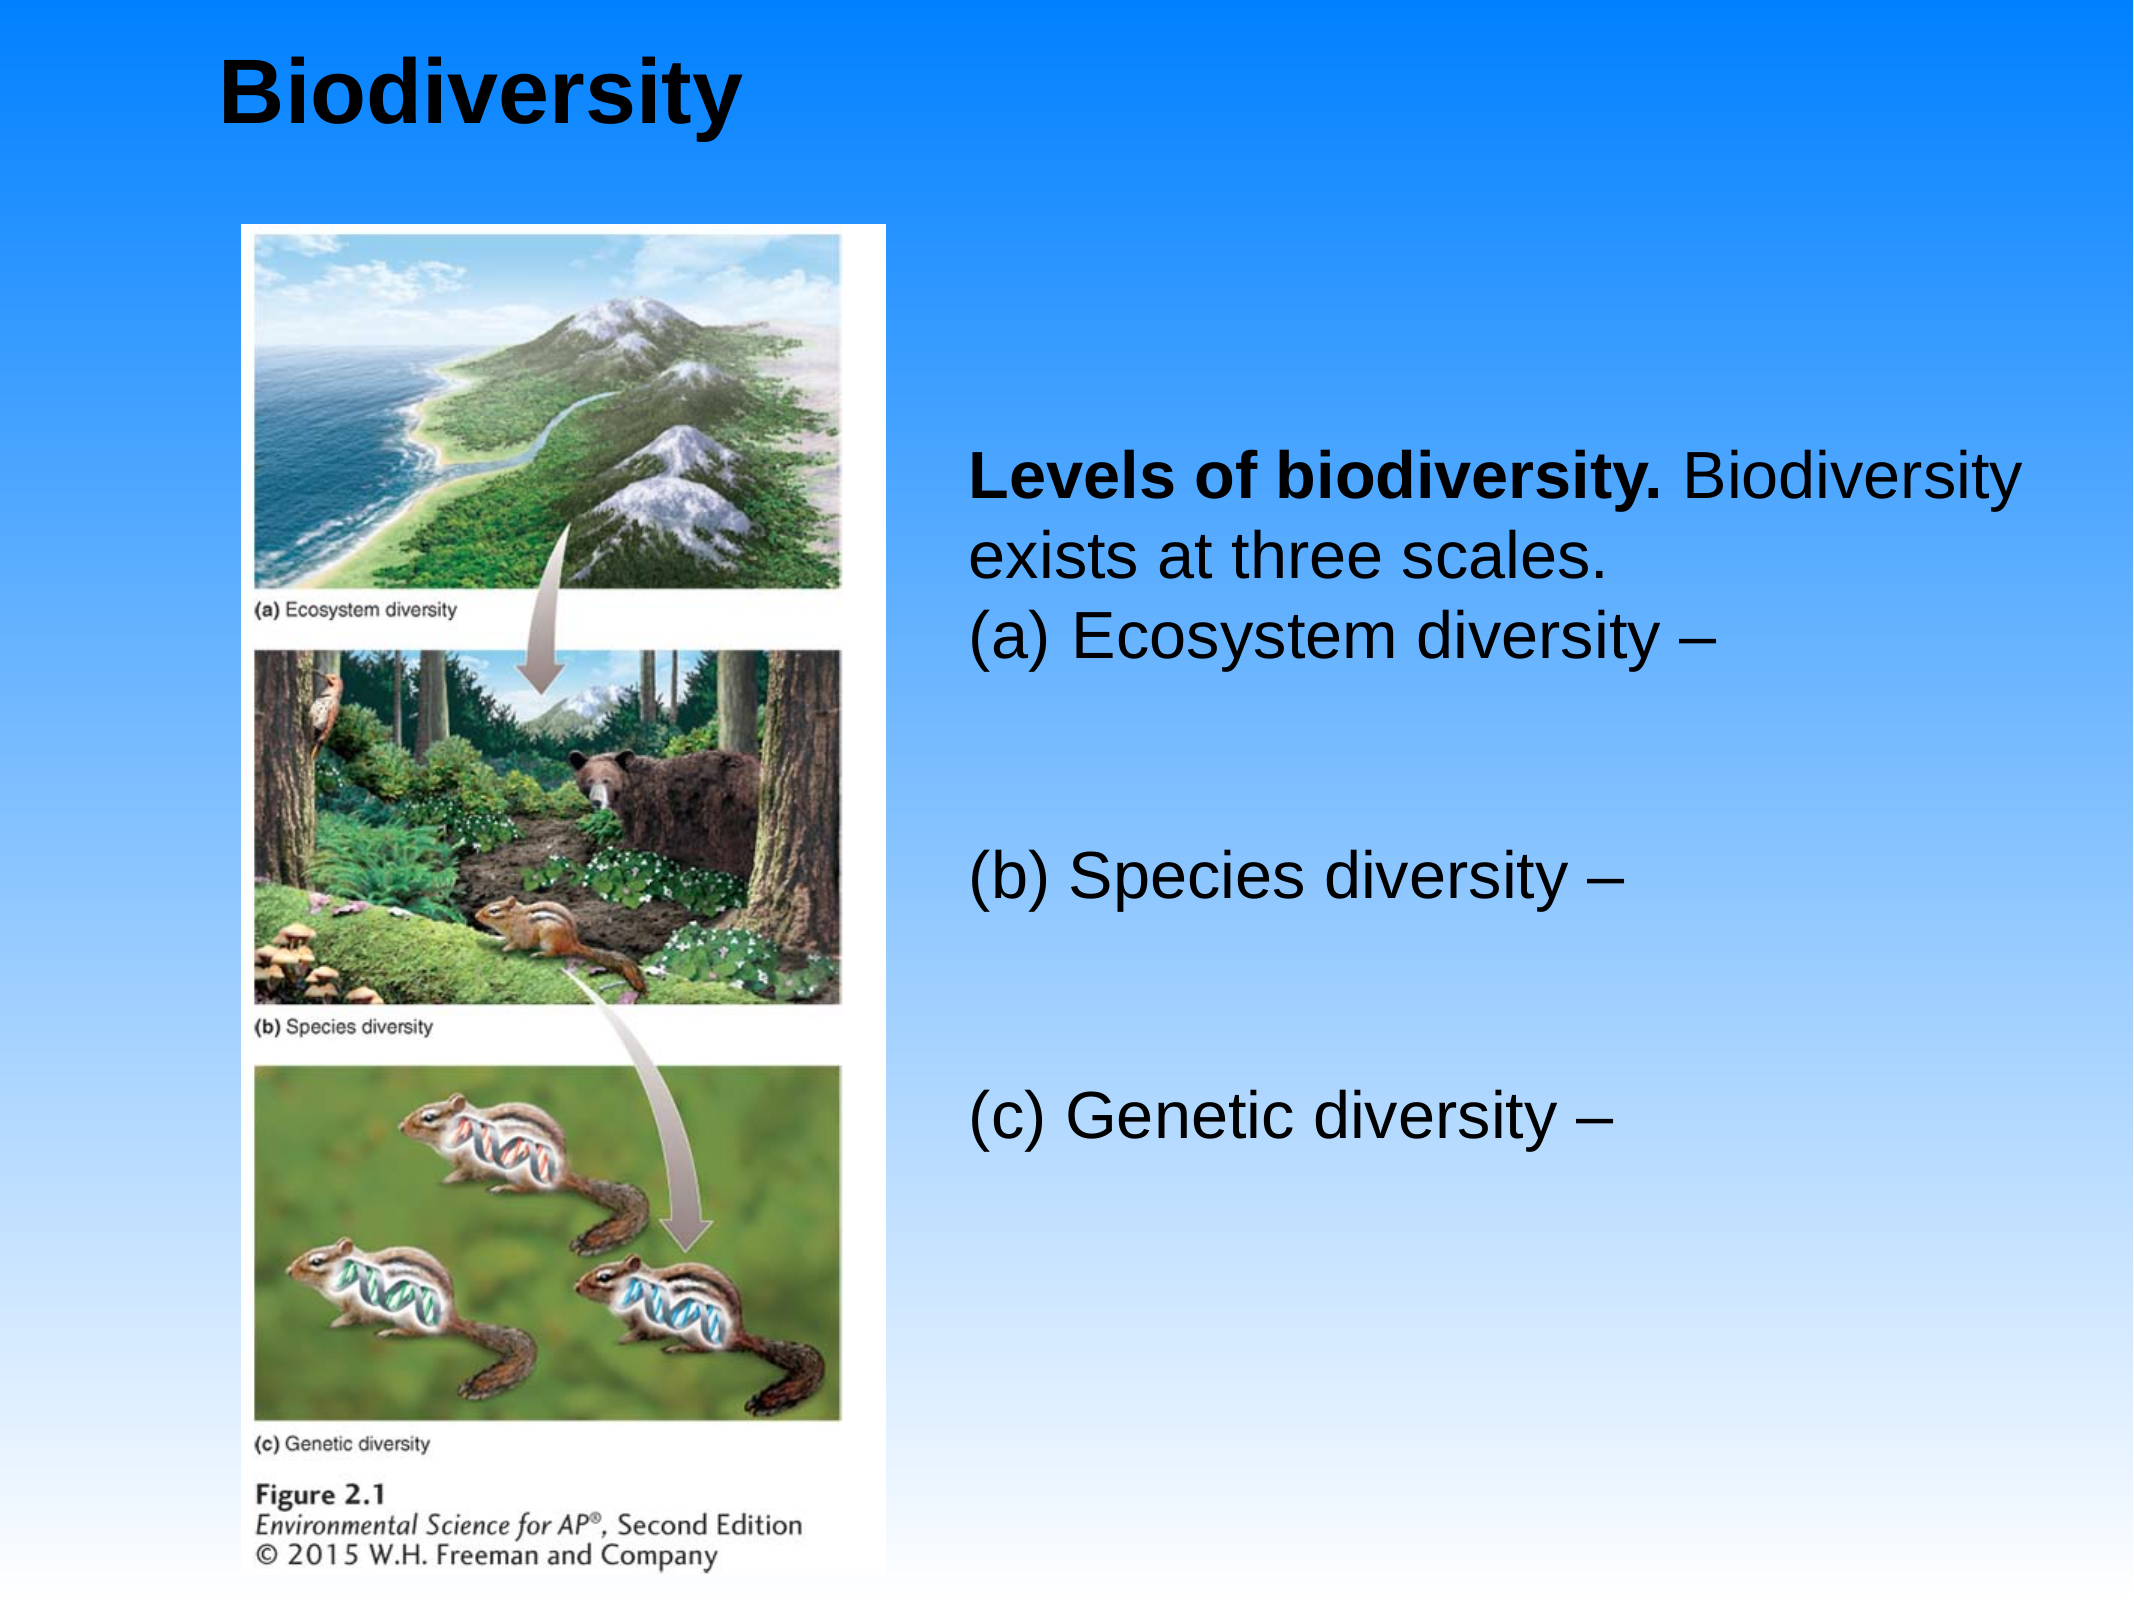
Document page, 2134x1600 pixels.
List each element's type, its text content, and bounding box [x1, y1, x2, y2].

picture [241, 224, 886, 1576]
text_box Biodiversity [204, 24, 1921, 330]
text_box Levels of biodiversity. Biodiversity exists at three scales. Ecosystem diversity – (b) Species diversity – (c) Genetic diversity – [954, 424, 2105, 1320]
